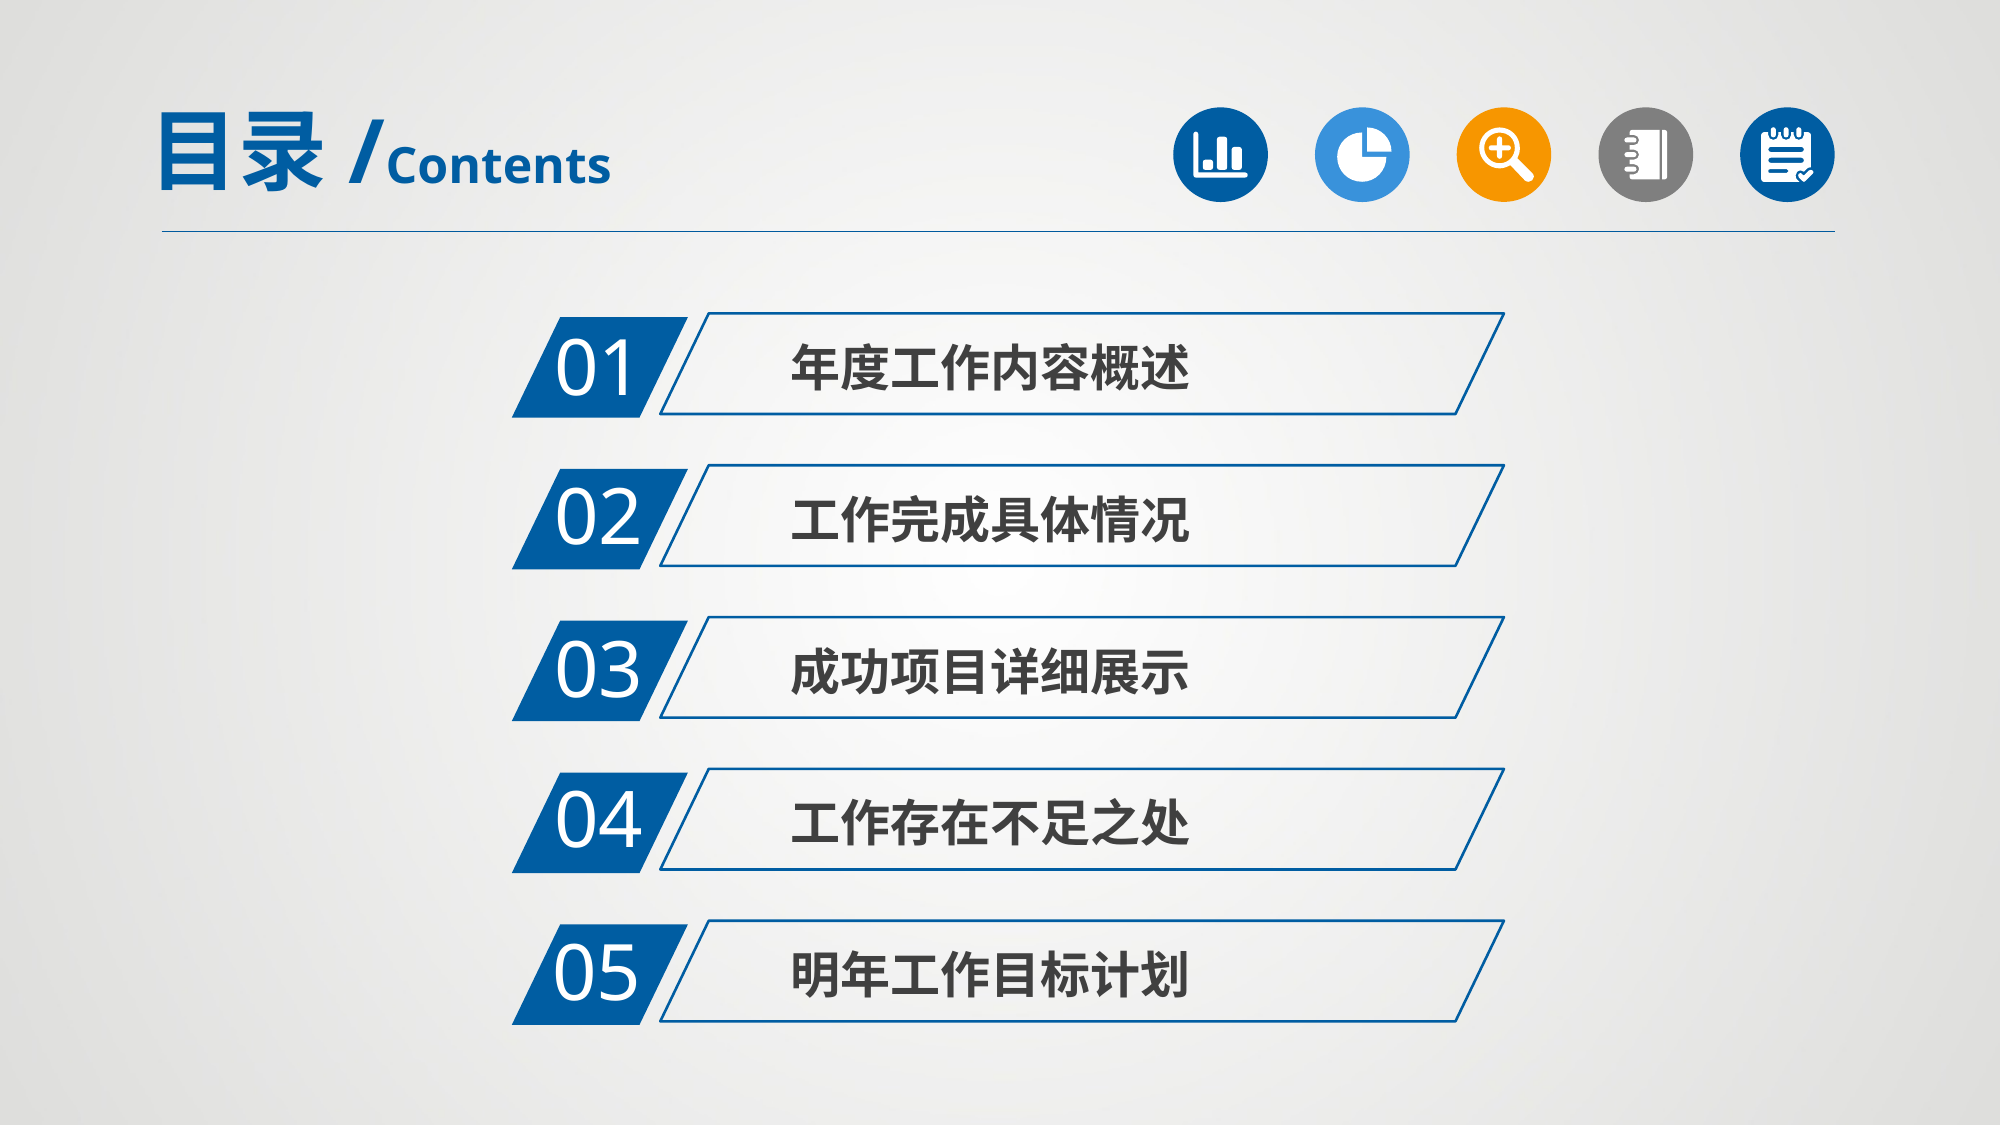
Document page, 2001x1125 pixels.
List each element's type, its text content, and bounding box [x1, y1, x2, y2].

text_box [660, 616, 1505, 718]
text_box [660, 464, 1505, 567]
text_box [660, 768, 1505, 870]
picture [0, 0, 2000, 1125]
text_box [511, 612, 708, 723]
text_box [1314, 107, 1410, 203]
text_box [1456, 107, 1552, 203]
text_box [511, 310, 708, 421]
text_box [1598, 107, 1694, 203]
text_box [511, 914, 706, 1026]
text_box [660, 313, 1505, 415]
text_box 目录/Contents [133, 93, 628, 203]
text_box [660, 920, 1505, 1022]
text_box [511, 458, 708, 570]
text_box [1172, 107, 1269, 203]
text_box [511, 761, 708, 874]
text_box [1739, 107, 1835, 203]
